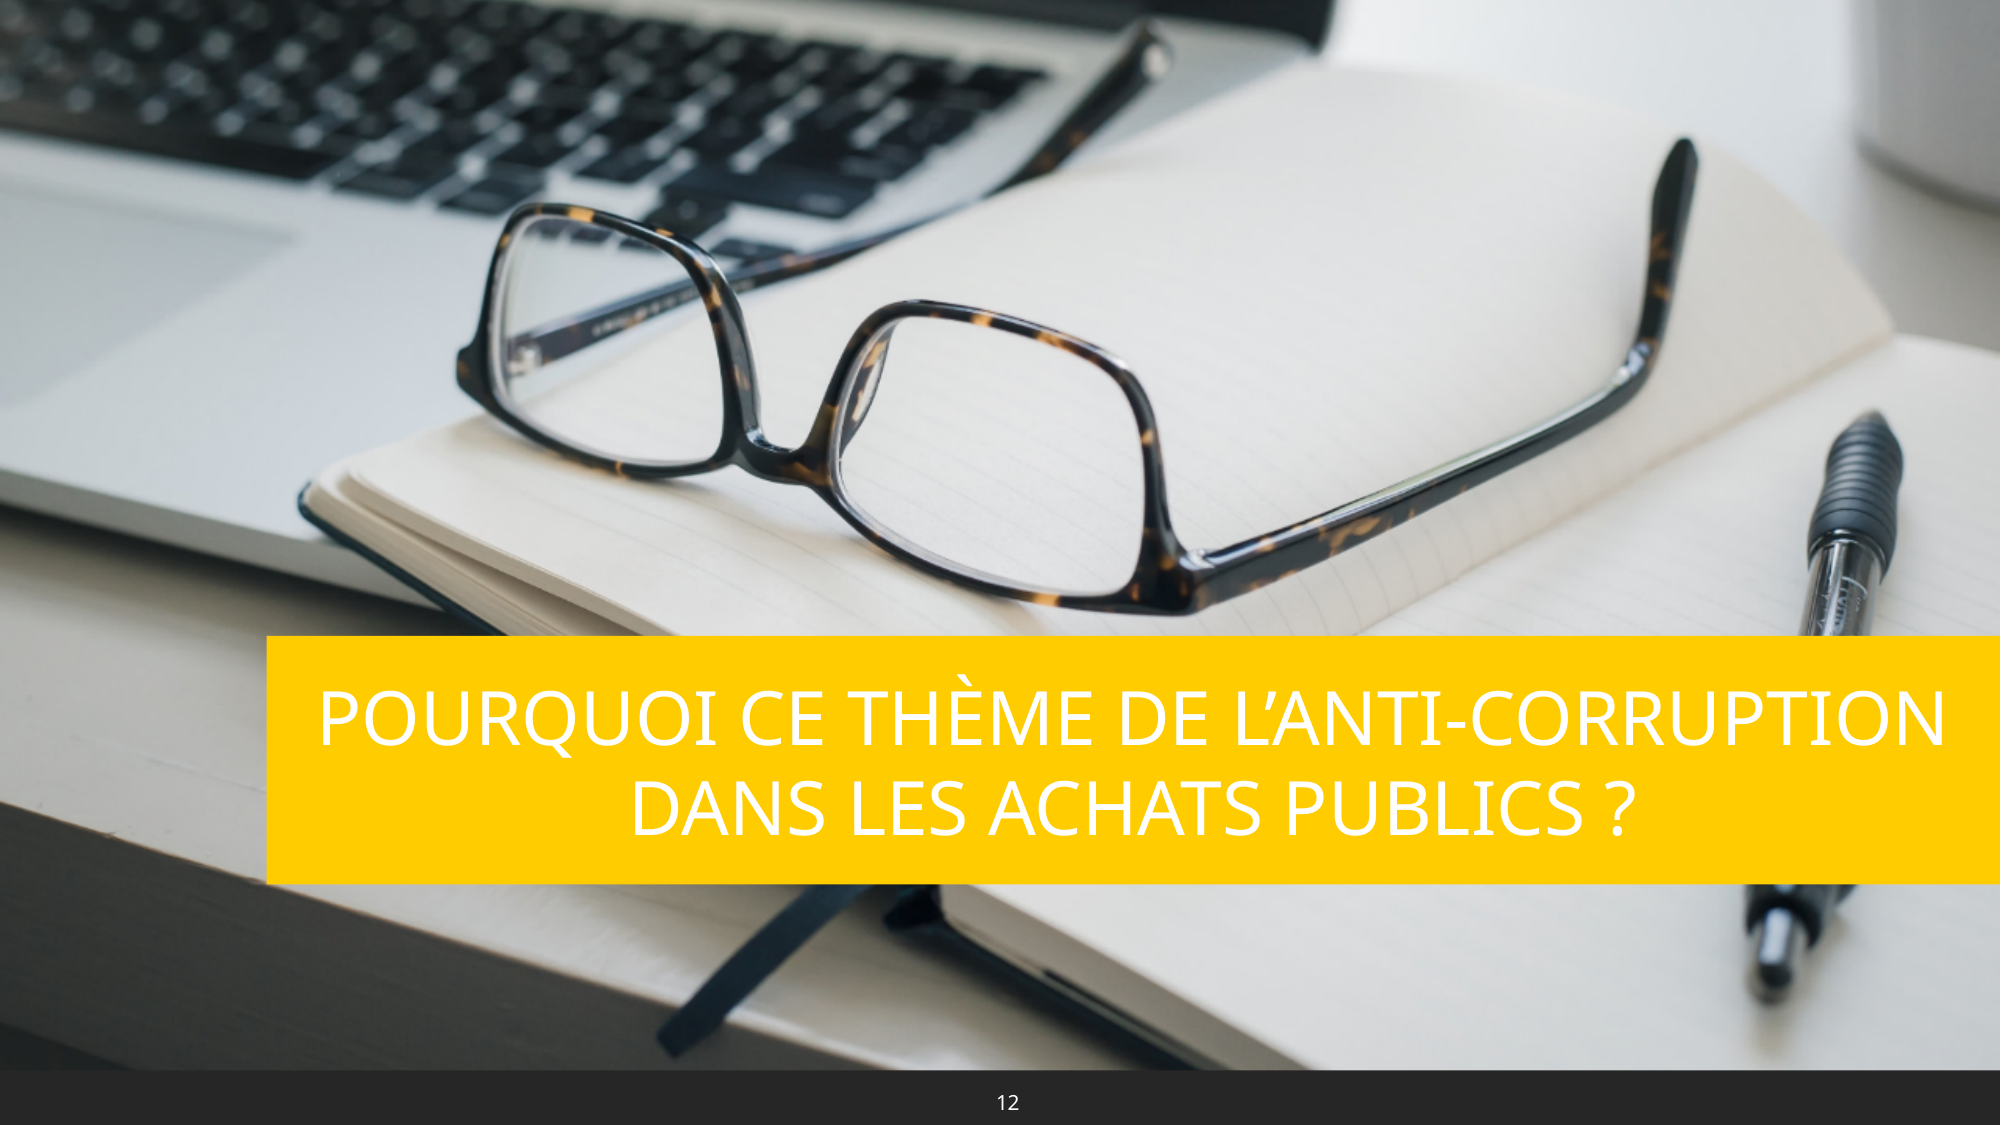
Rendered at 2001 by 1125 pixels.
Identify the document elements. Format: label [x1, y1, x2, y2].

text_box [0, 1070, 2000, 1125]
picture [0, 0, 2000, 1070]
